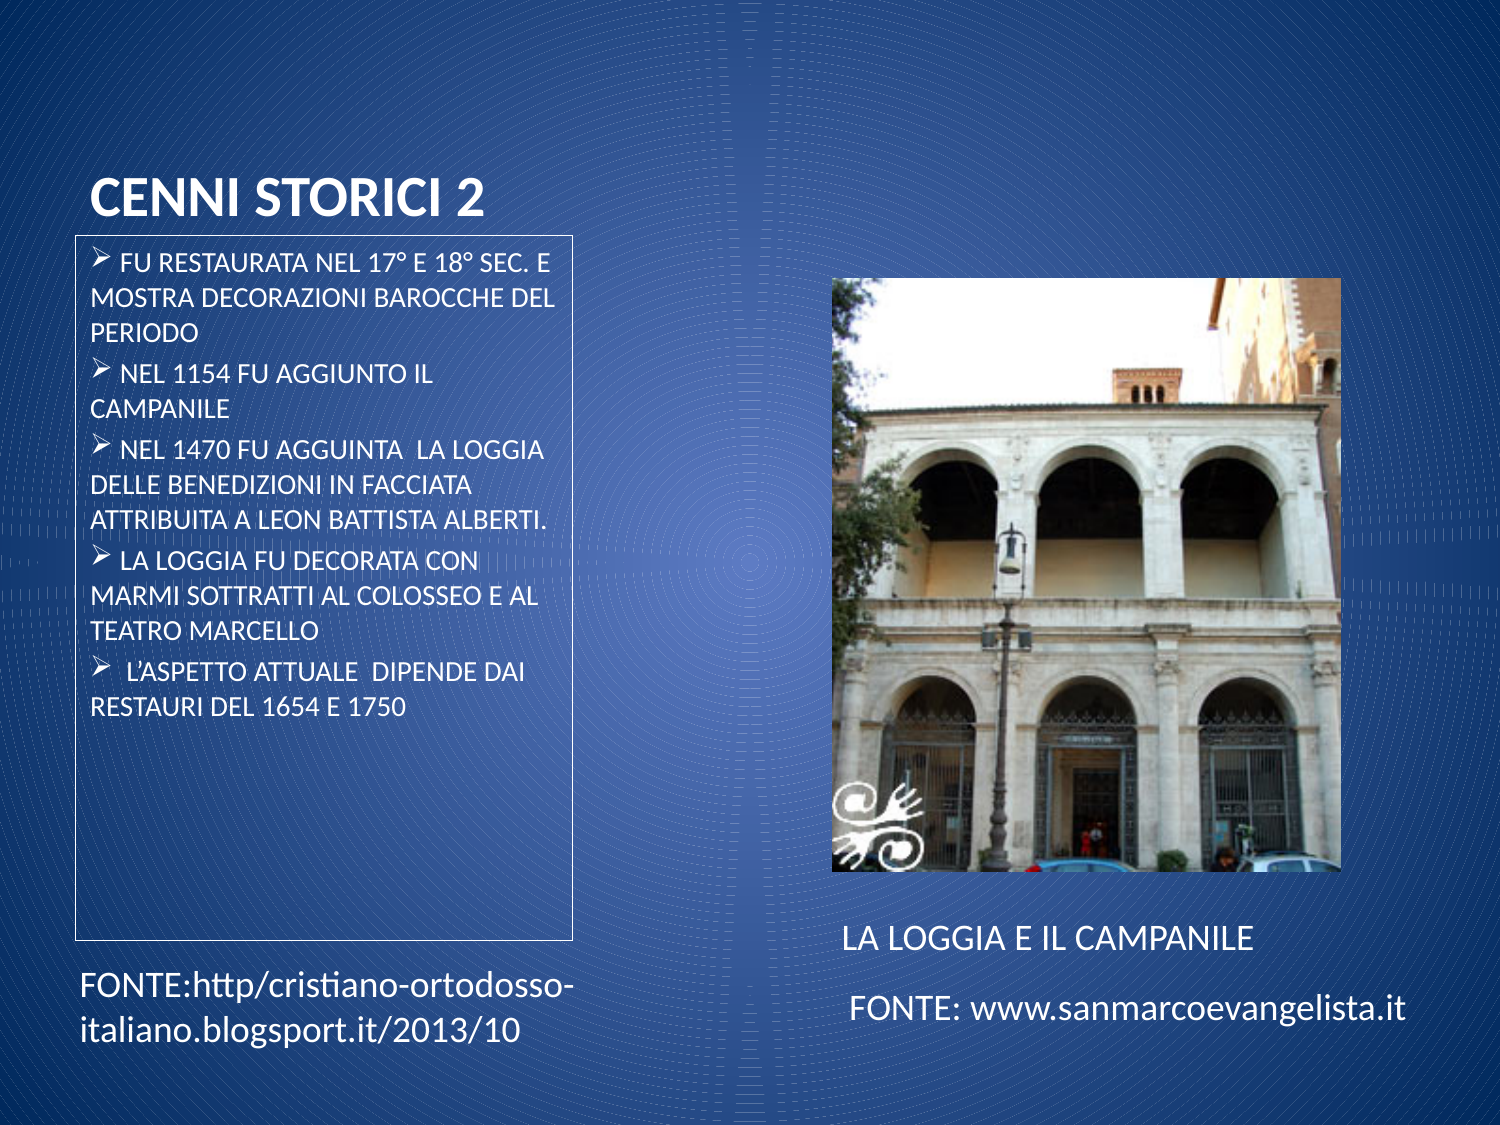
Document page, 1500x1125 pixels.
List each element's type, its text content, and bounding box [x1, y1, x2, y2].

list FU RESTAURATA NEL 17° E 18° SEC. E MOSTRA DECORAZIONI BAROCCHE DEL PERIODO NEL 1154 FU AGGIUNTO IL CAMPANILE NEL 1470 FU AGGUINTA LA LOGGIA DELLE BENEDIZIONI IN FACCIATA ATTRIBUITA A LEON BATTISTA ALBERTI. LA LOGGIA FU DECORATA CON MARMI SOTTRATTI AL COLOSSEO E AL TEATRO MARCELLO L’ASPETTO ATTUALE DIPENDE DAI RESTAURI DEL 1654 E 1750 [75, 235, 573, 941]
text_box LA LOGGIA E IL CAMPANILE [702, 905, 1394, 965]
title CENNI STORICI 2 [75, 44, 569, 235]
text_box FONTE: www.sanmarcoevangelista.it [832, 975, 1424, 1036]
picture [832, 278, 1341, 872]
text_box FONTE:http/cristiano-ortodosso-italiano.blogsport.it/2013/10 [64, 952, 750, 1125]
